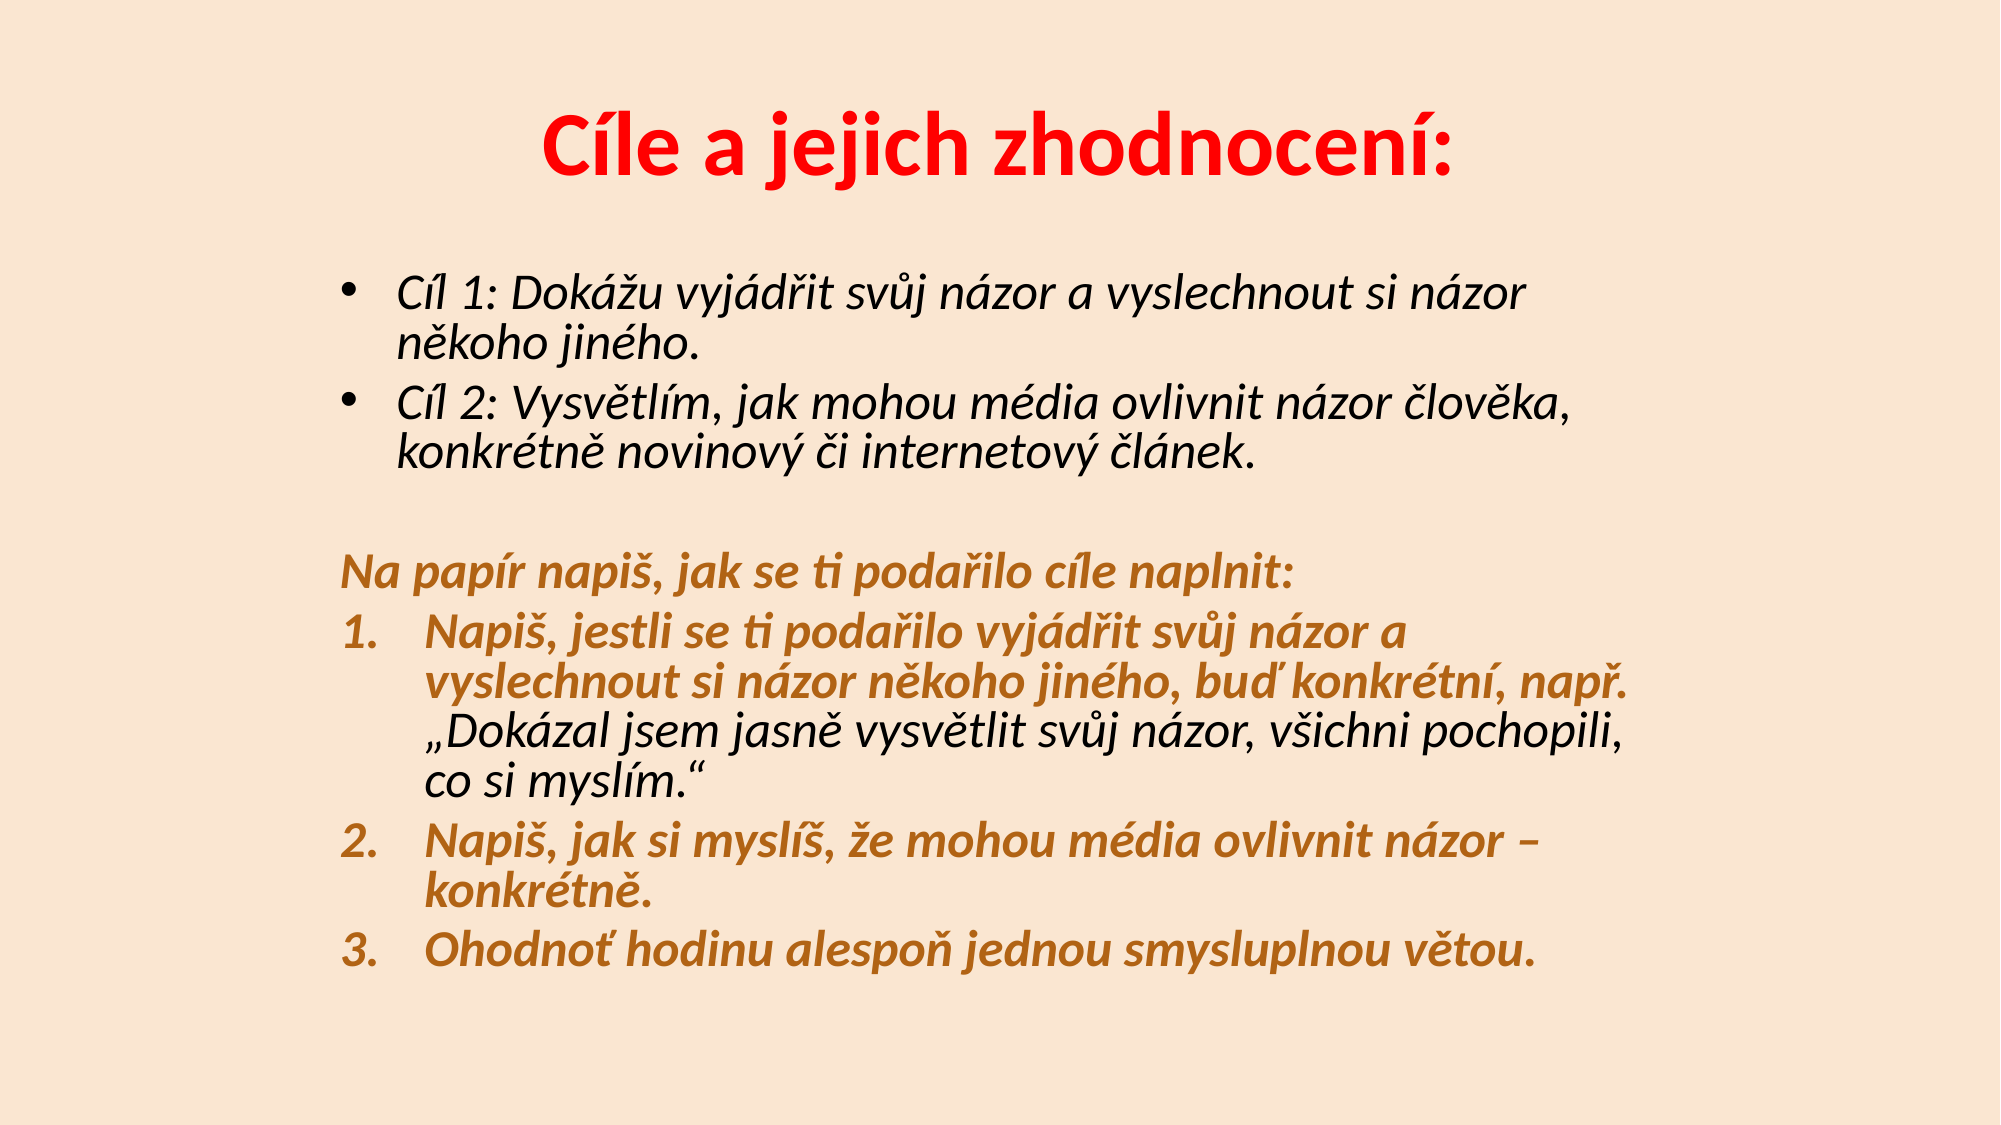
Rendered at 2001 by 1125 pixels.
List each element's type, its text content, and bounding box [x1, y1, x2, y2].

title Cíle a jejich zhodnocení: [324, 45, 1675, 233]
list Cíl 1: Dokážu vyjádřit svůj názor a vyslechnout si názor někoho jiného. Cíl 2: Vysvětlím, jak mohou média ovlivnit názor člověka, konkrétně novinový či internetový článek. Na papír napiš, jak se ti podařilo cíle naplnit: Napiš, jestli se ti podařilo vyjádřit svůj názor a vyslechnout si názor někoho jiného, buď konkrétní, např. „Dokázal jsem jasně vysvětlit svůj názor, všichni pochopili, co si myslím.“ Napiš, jak si myslíš, že mohou média ovlivnit názor – konkrétně. Ohodnoť hodinu alespoň jednou smysluplnou větou. [324, 262, 1675, 1005]
